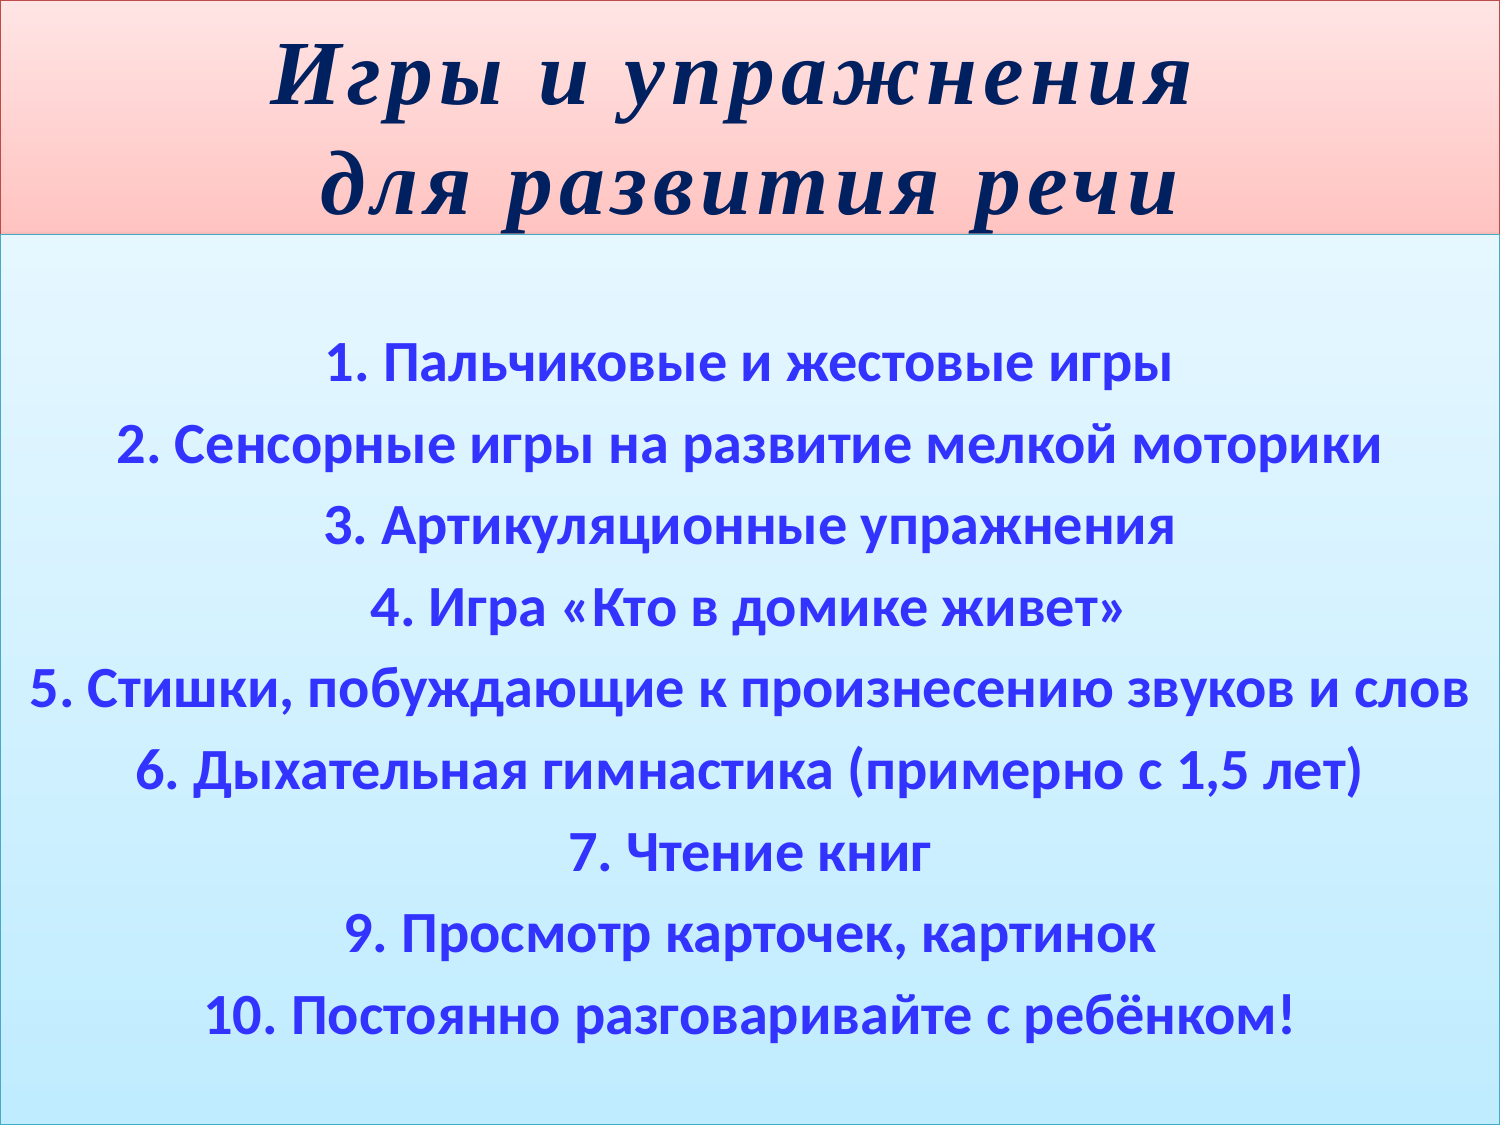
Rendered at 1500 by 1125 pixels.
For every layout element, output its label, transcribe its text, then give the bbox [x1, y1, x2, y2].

title Игры и упражнения для развития речи [0, 0, 1500, 234]
list 1. Пальчиковые и жестовые игры 2. Сенсорные игры на развитие мелкой моторики 3. Артикуляционные упражнения 4. Игра «Кто в домике живет» 5. Стишки, побуждающие к произнесению звуков и слов 6. Дыхательная гимнастика (примерно с 1,5 лет) 7. Чтение книг 9. Просмотр карточек, картинок 10. Постоянно разговаривайте с ребёнком! [0, 234, 1500, 1125]
